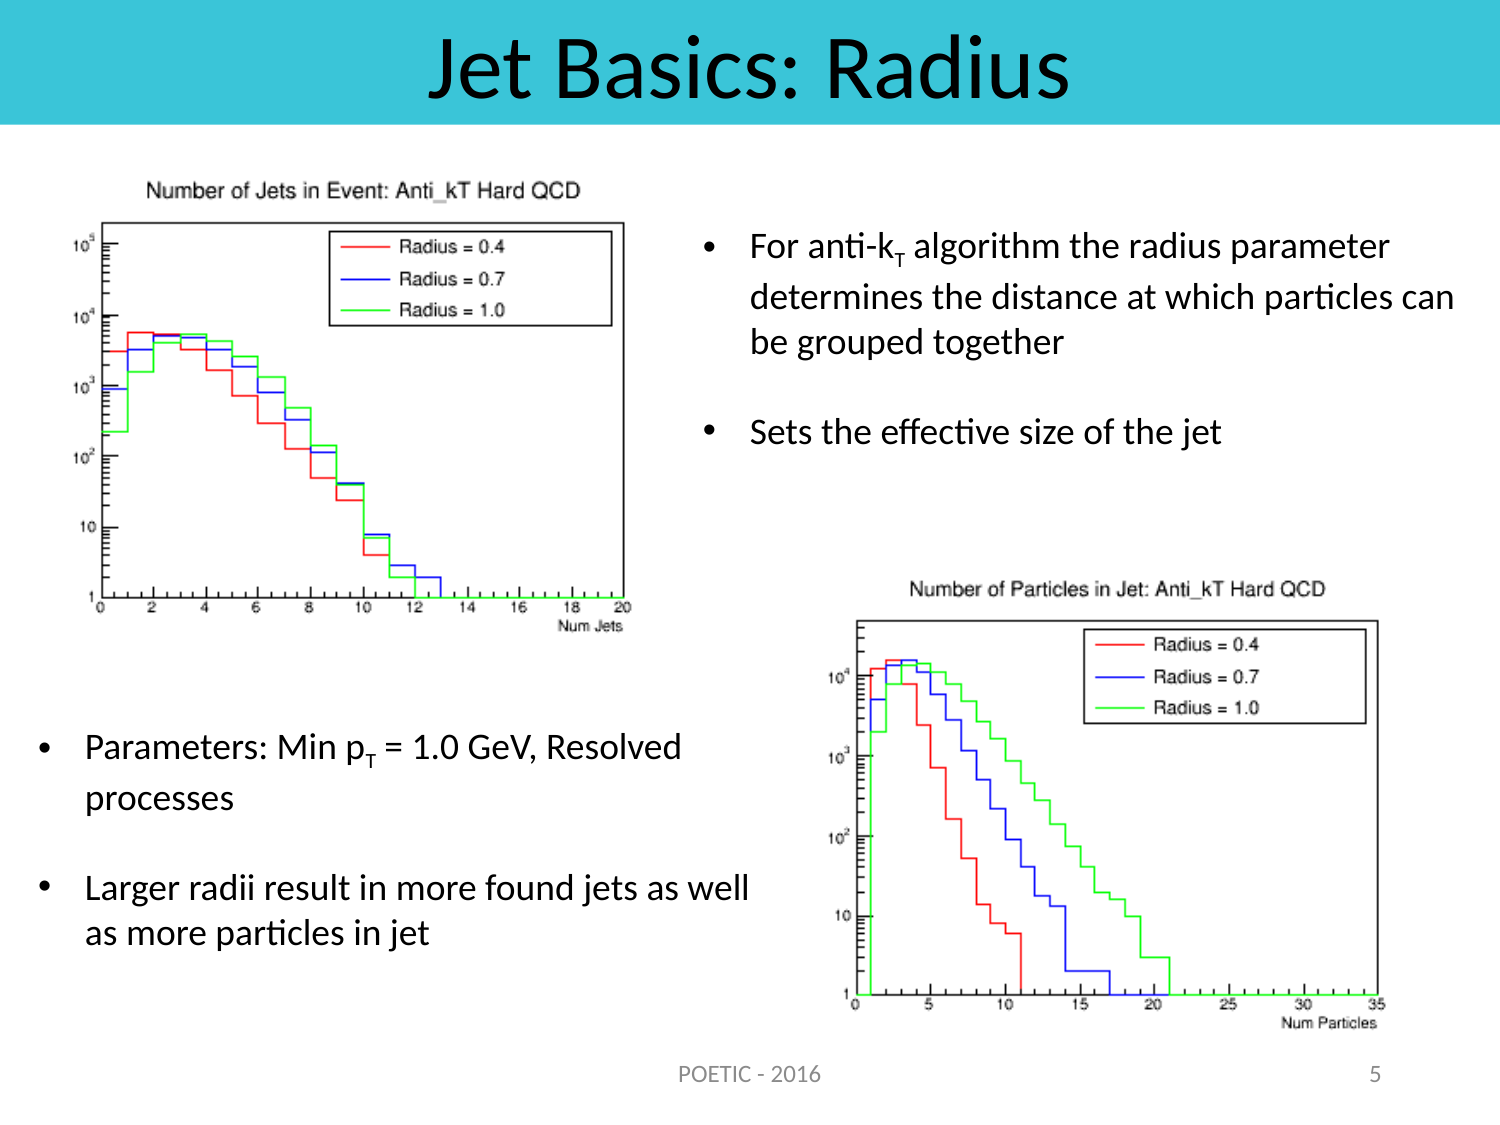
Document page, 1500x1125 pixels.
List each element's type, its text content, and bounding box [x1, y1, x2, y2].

picture [778, 564, 1442, 1047]
text_box Parameters: Min pT = 1.0 GeV, Resolved processes Larger radii result in more found jets as well as more particles in jet [23, 714, 778, 961]
text_box Jet Basics: Radius [0, 0, 1500, 125]
text_box For anti-kT algorithm the radius parameter determines the distance at which particles can be grouped together Sets the effective size of the jet [689, 213, 1500, 460]
slide_number 5 [1059, 1047, 1397, 1103]
footer POETIC - 2016 [496, 1042, 1004, 1103]
picture [23, 166, 689, 651]
